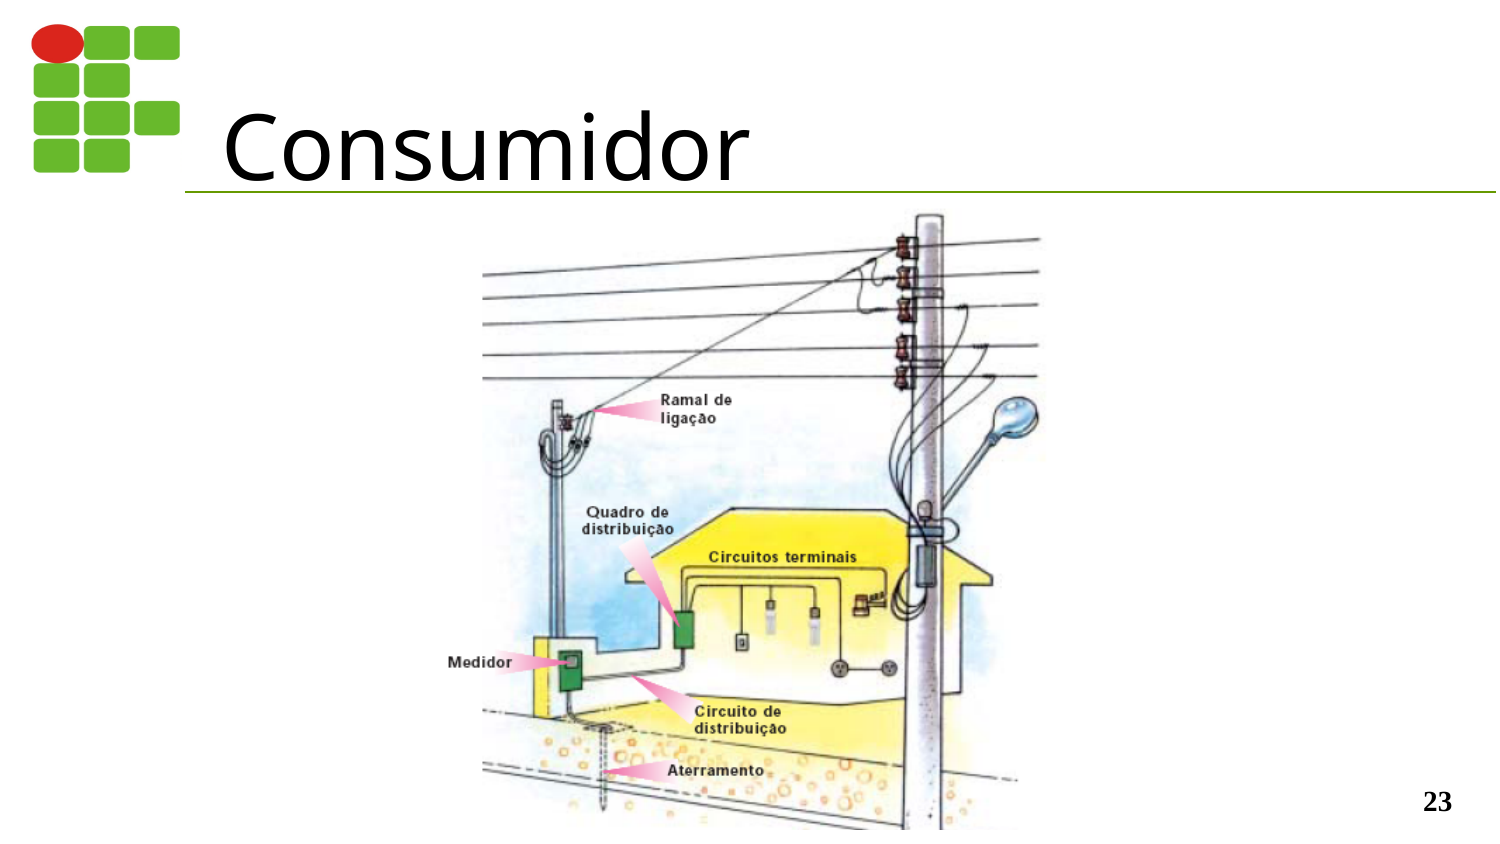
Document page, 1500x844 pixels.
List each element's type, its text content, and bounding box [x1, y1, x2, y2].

picture [439, 205, 1061, 830]
title Consumidor [206, 26, 1468, 207]
picture [29, 23, 182, 174]
text_box ‹#› [1155, 768, 1468, 825]
